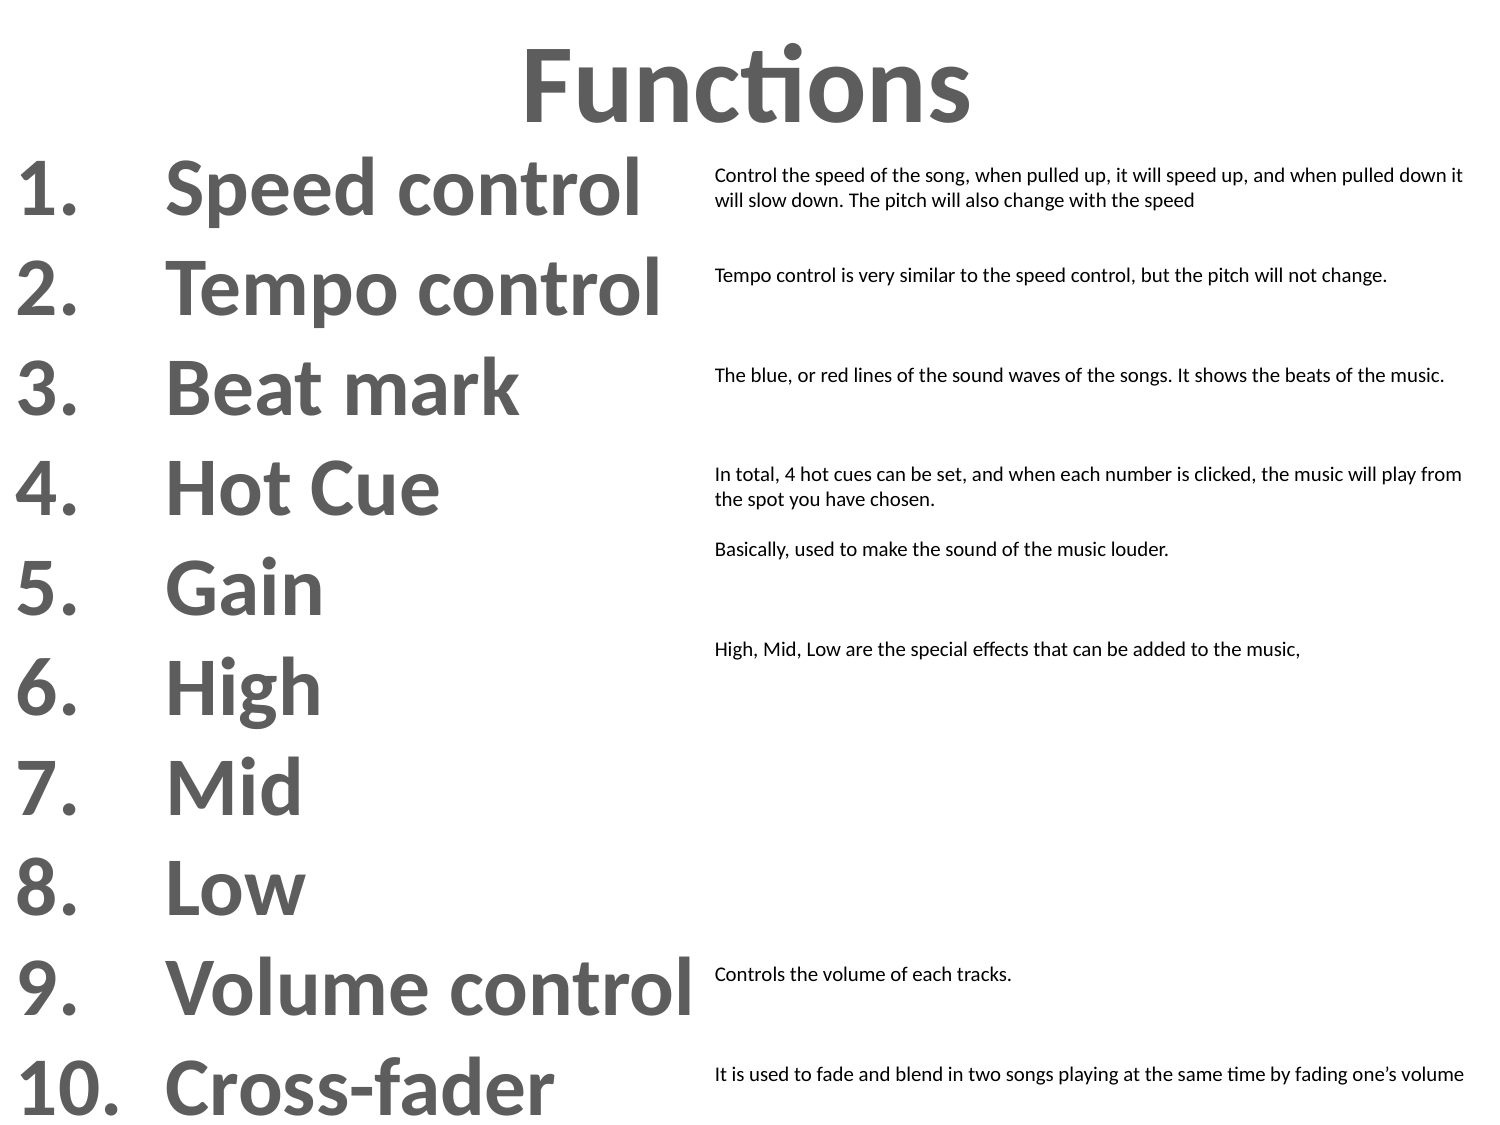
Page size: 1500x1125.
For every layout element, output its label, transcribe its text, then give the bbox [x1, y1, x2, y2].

text_box Speed control Tempo control Beat mark Hot Cue Gain High Mid Low Volume control Cross-fader [0, 124, 711, 1125]
text_box Control the speed of the song, when pulled up, it will speed up, and when pulled down it will slow down. The pitch will also change with the speed Tempo control is very similar to the speed control, but the pitch will not change. The blue, or red lines of the sound waves of the songs. It shows the beats of the music. In total, 4 hot cues can be set, and when each number is clicked, the music will play from the spot you have chosen. Basically, used to make the sound of the music louder. High, Mid, Low are the special effects that can be added to the music, Controls the volume of each tracks. It is used to fade and blend in two songs playing at the same time by fading one’s volume [699, 153, 1500, 1093]
text_box Functions [506, 2, 988, 153]
